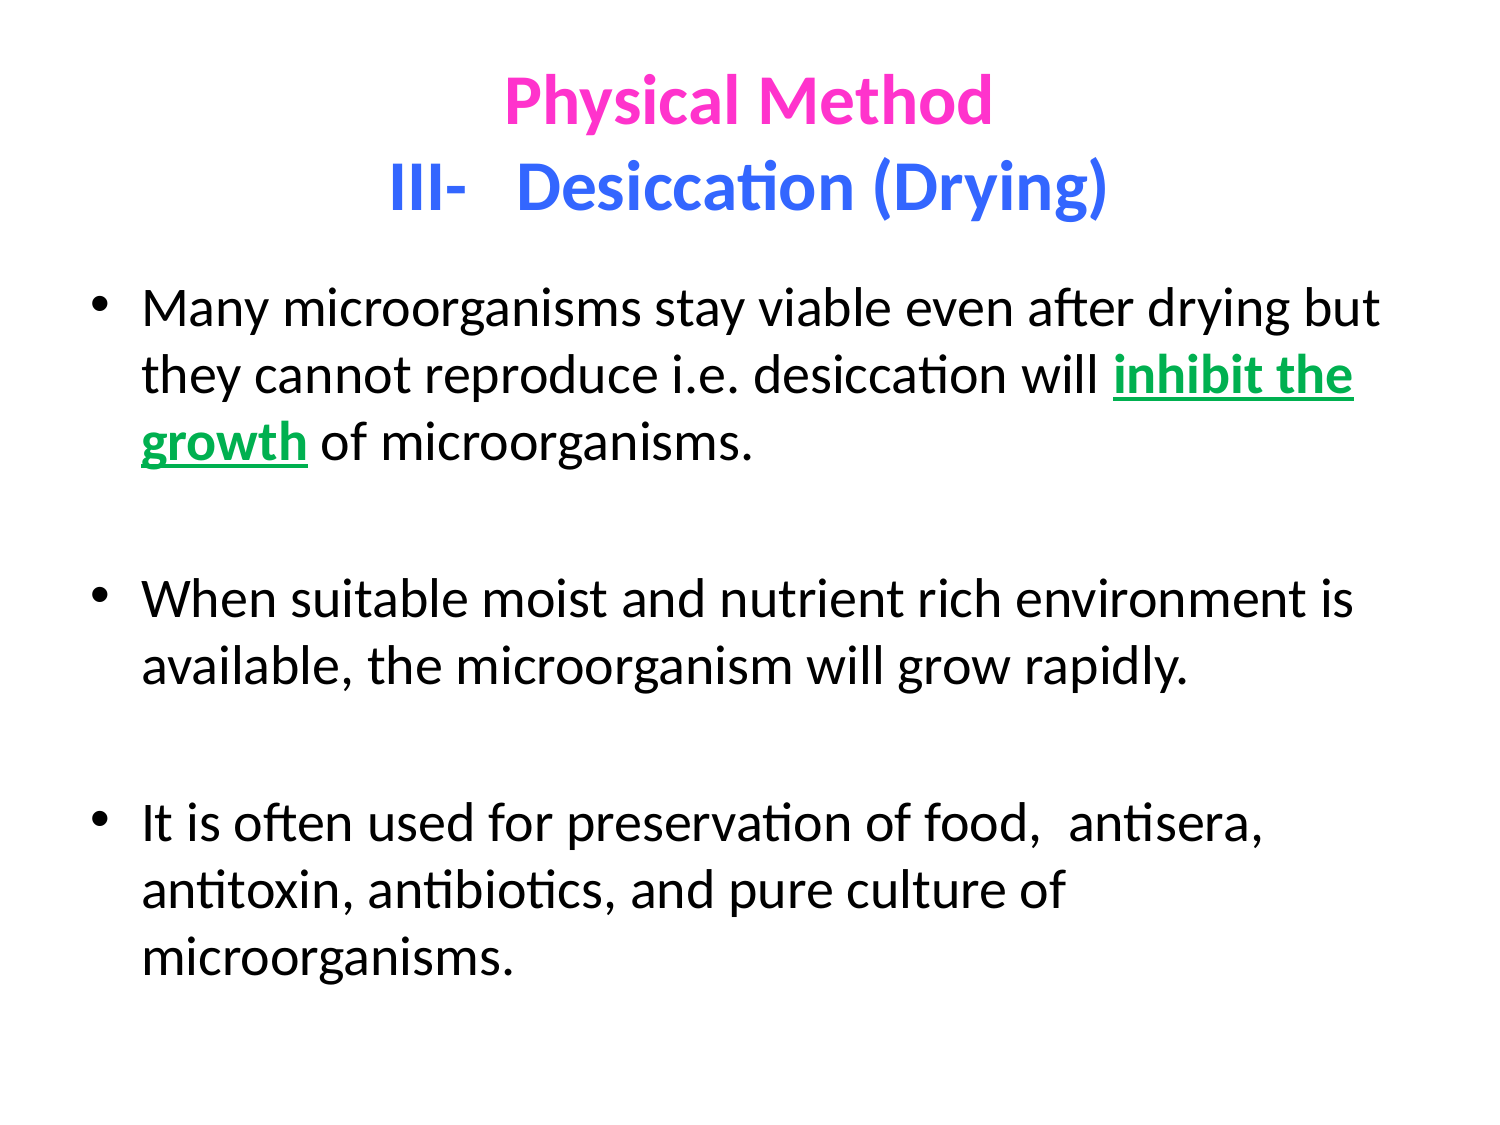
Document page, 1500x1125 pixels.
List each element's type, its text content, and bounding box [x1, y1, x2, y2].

list Many microorganisms stay viable even after drying but they cannot reproduce i.e. desiccation will inhibit the growth of microorganisms. When suitable moist and nutrient rich environment is available, the microorganism will grow rapidly. It is often used for preservation of food, antisera, antitoxin, antibiotics, and pure culture of microorganisms. [75, 262, 1425, 1005]
title Physical Method III- Desiccation (Drying) [75, 45, 1425, 233]
